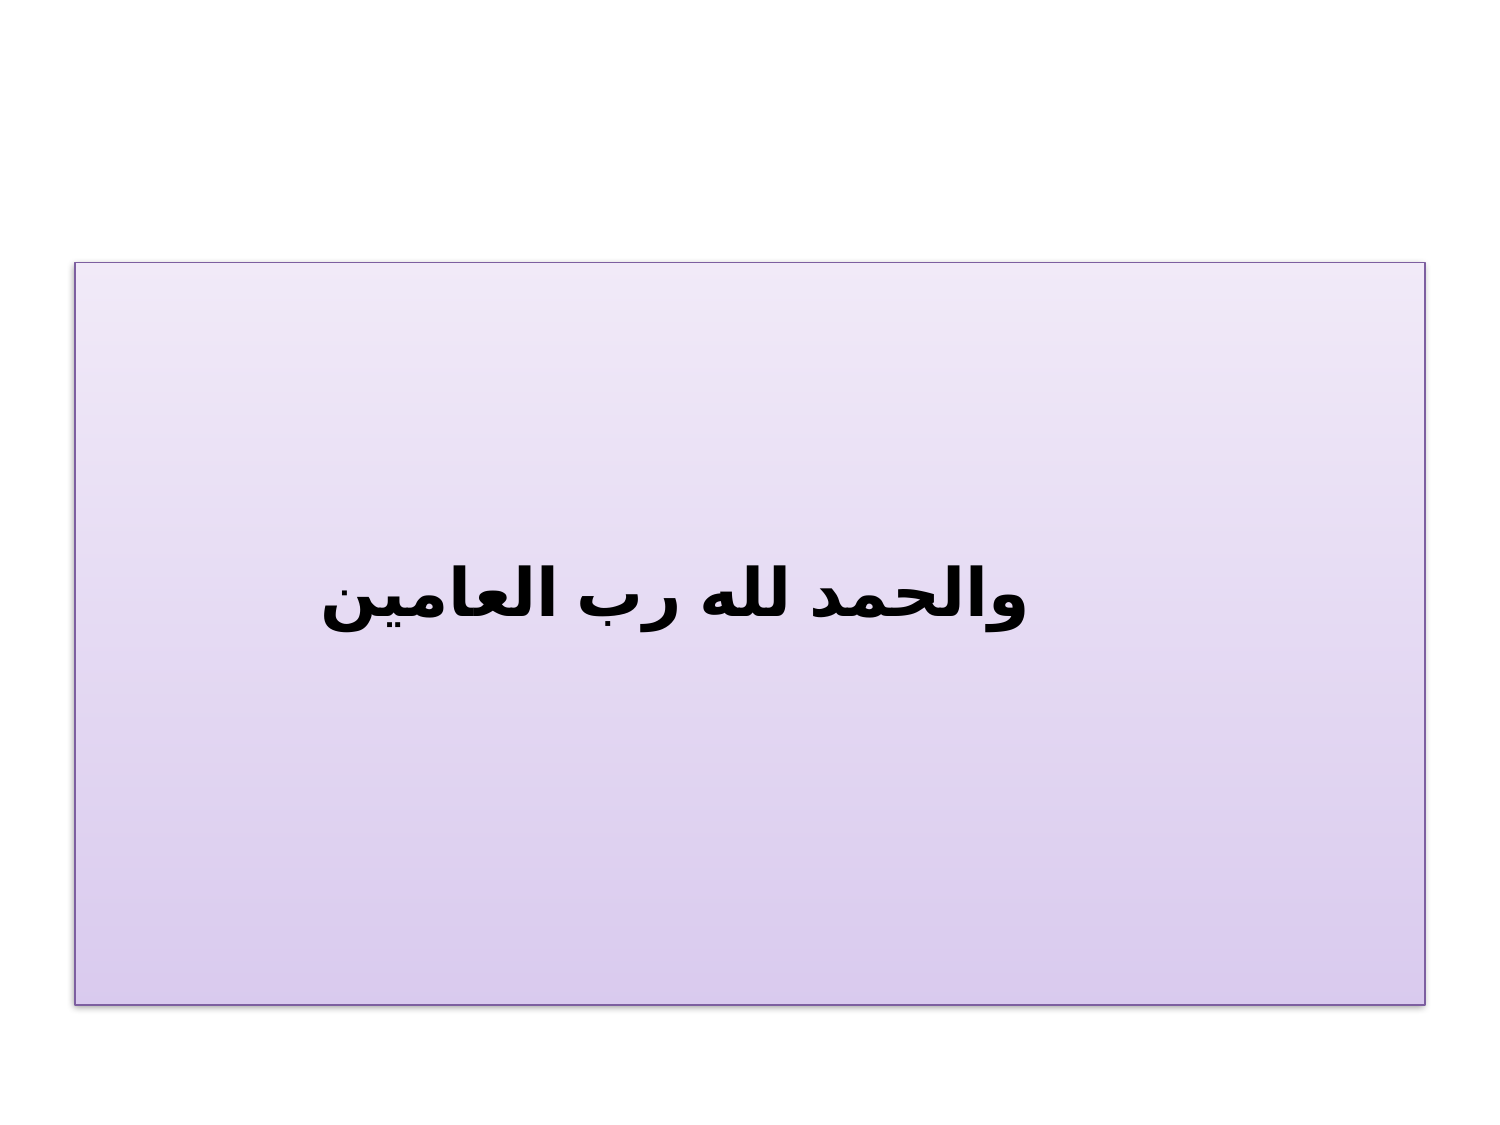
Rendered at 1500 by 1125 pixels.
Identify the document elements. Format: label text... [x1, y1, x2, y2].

list والحمد لله رب العامين [74, 262, 1426, 1006]
